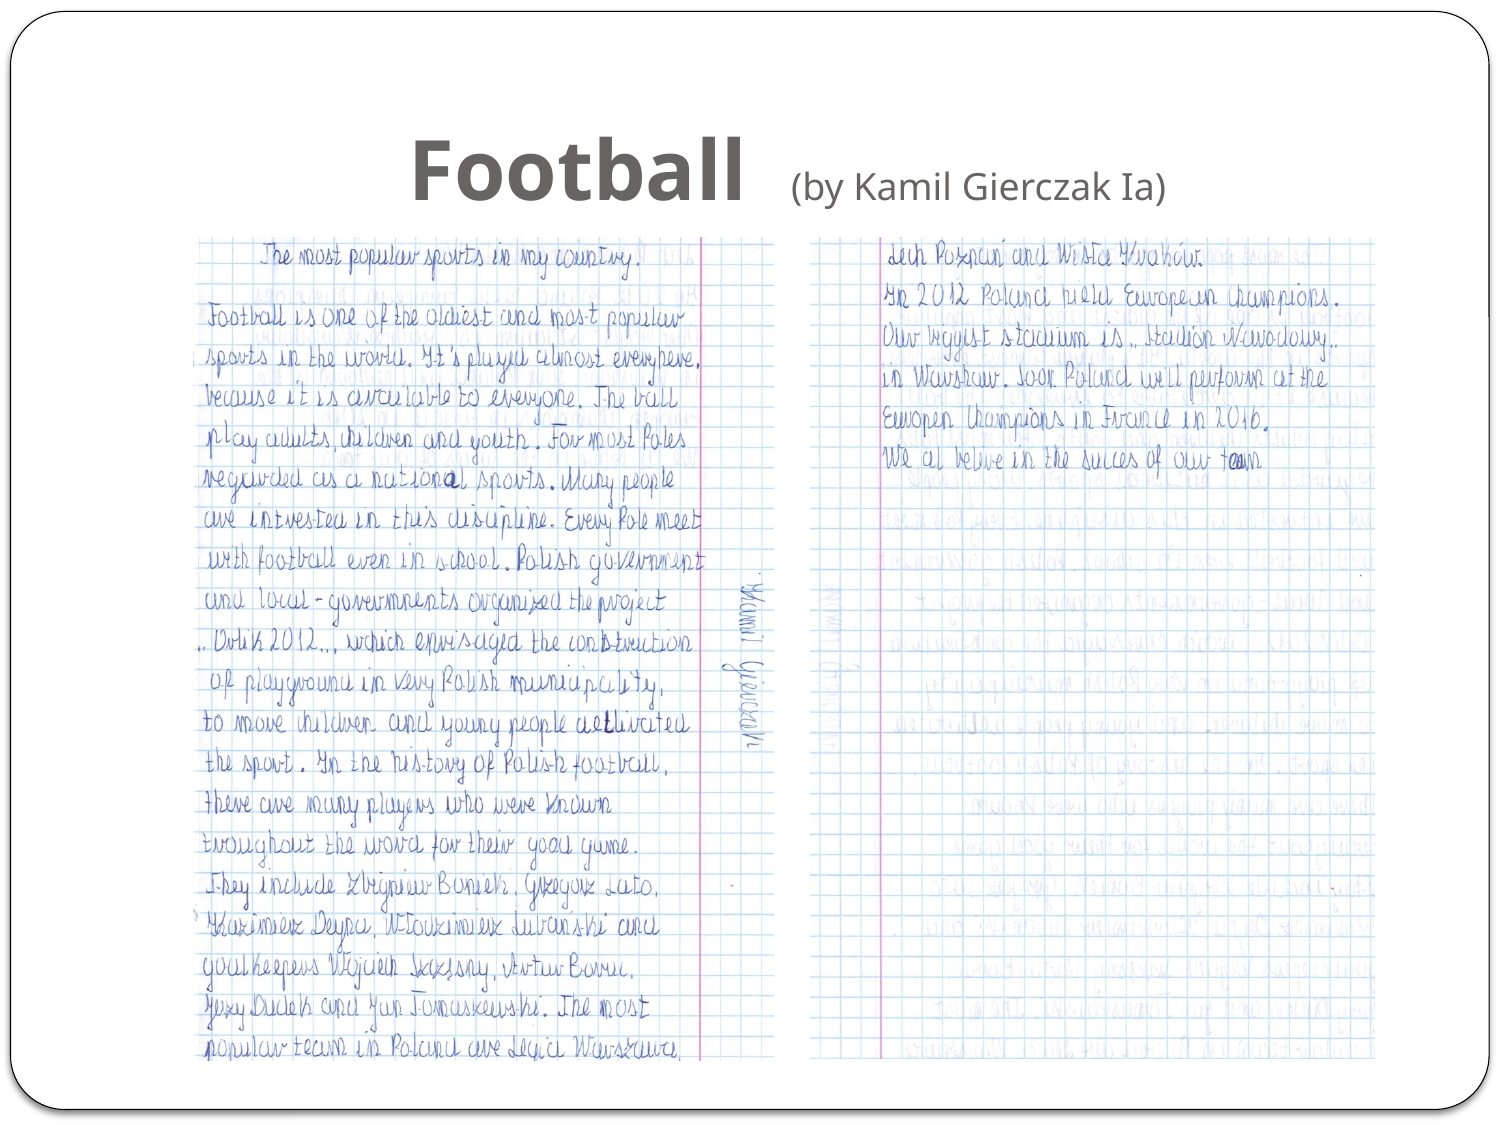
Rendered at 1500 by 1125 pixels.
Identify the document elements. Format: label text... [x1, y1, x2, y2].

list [193, 237, 774, 1062]
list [809, 237, 1376, 1059]
title Football (by Kamil Gierczak Ia) [150, 45, 1425, 233]
